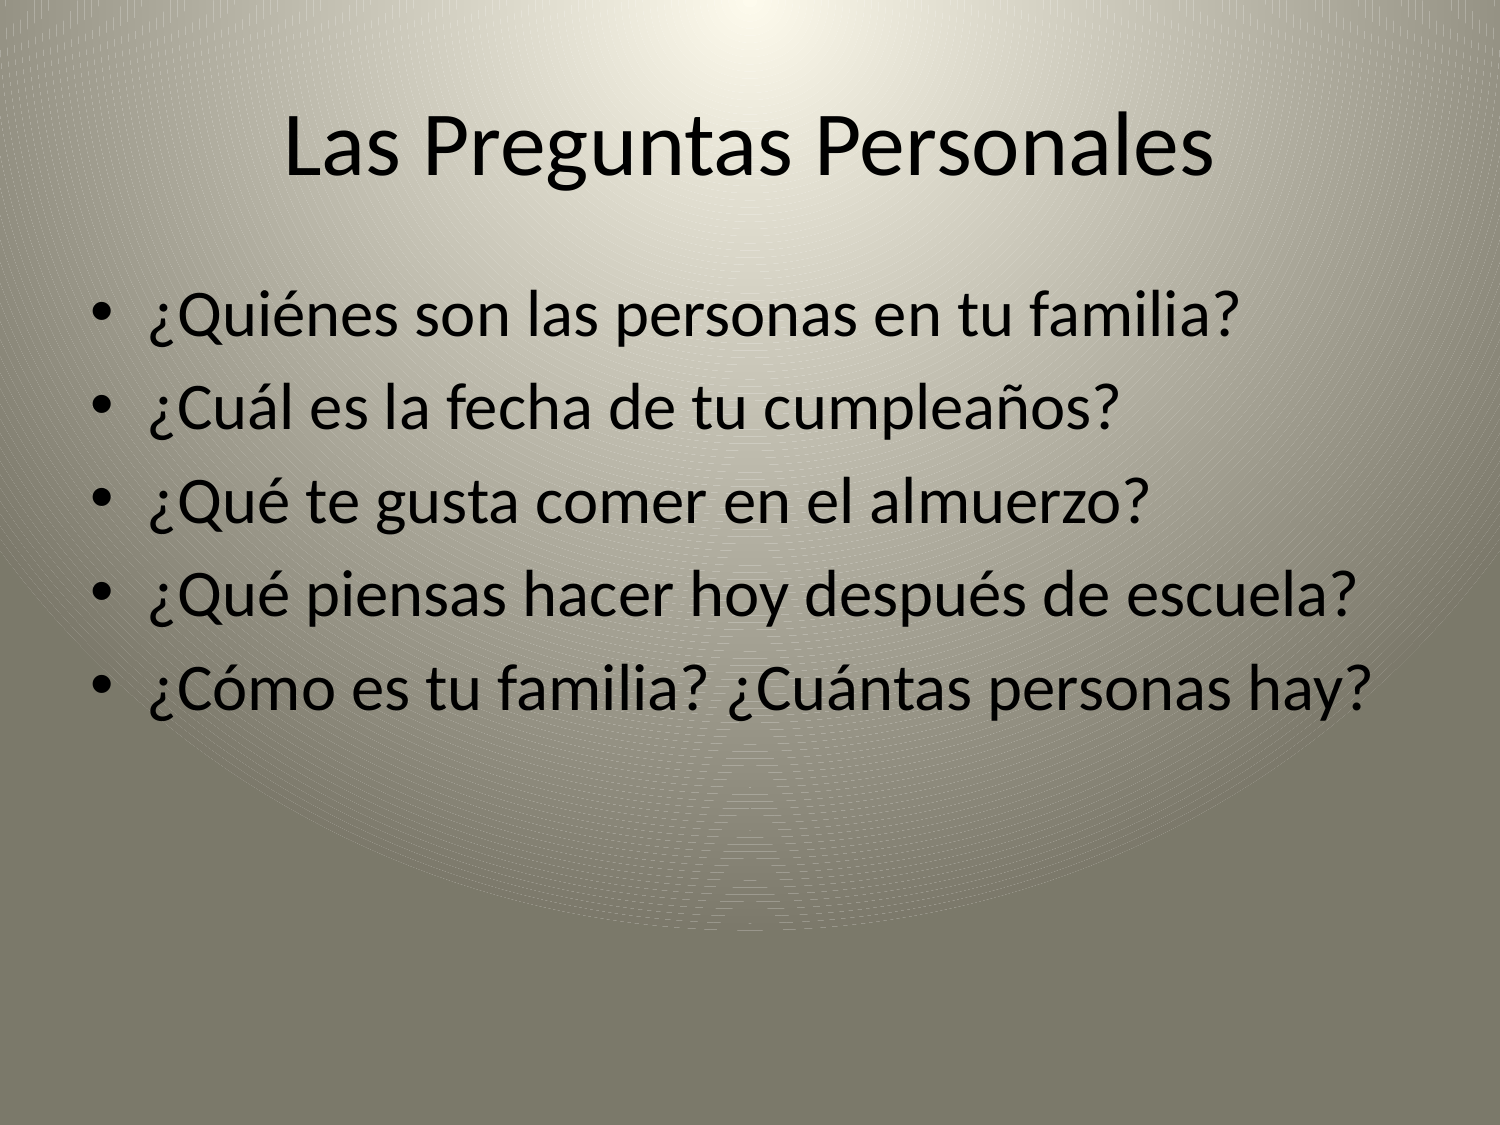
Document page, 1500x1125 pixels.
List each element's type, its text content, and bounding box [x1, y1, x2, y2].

title Las Preguntas Personales [75, 45, 1425, 233]
list ¿Quiénes son las personas en tu familia? ¿Cuál es la fecha de tu cumpleaños? ¿Qué te gusta comer en el almuerzo? ¿Qué piensas hacer hoy después de escuela? ¿Cómo es tu familia? ¿Cuántas personas hay? [75, 262, 1425, 1005]
